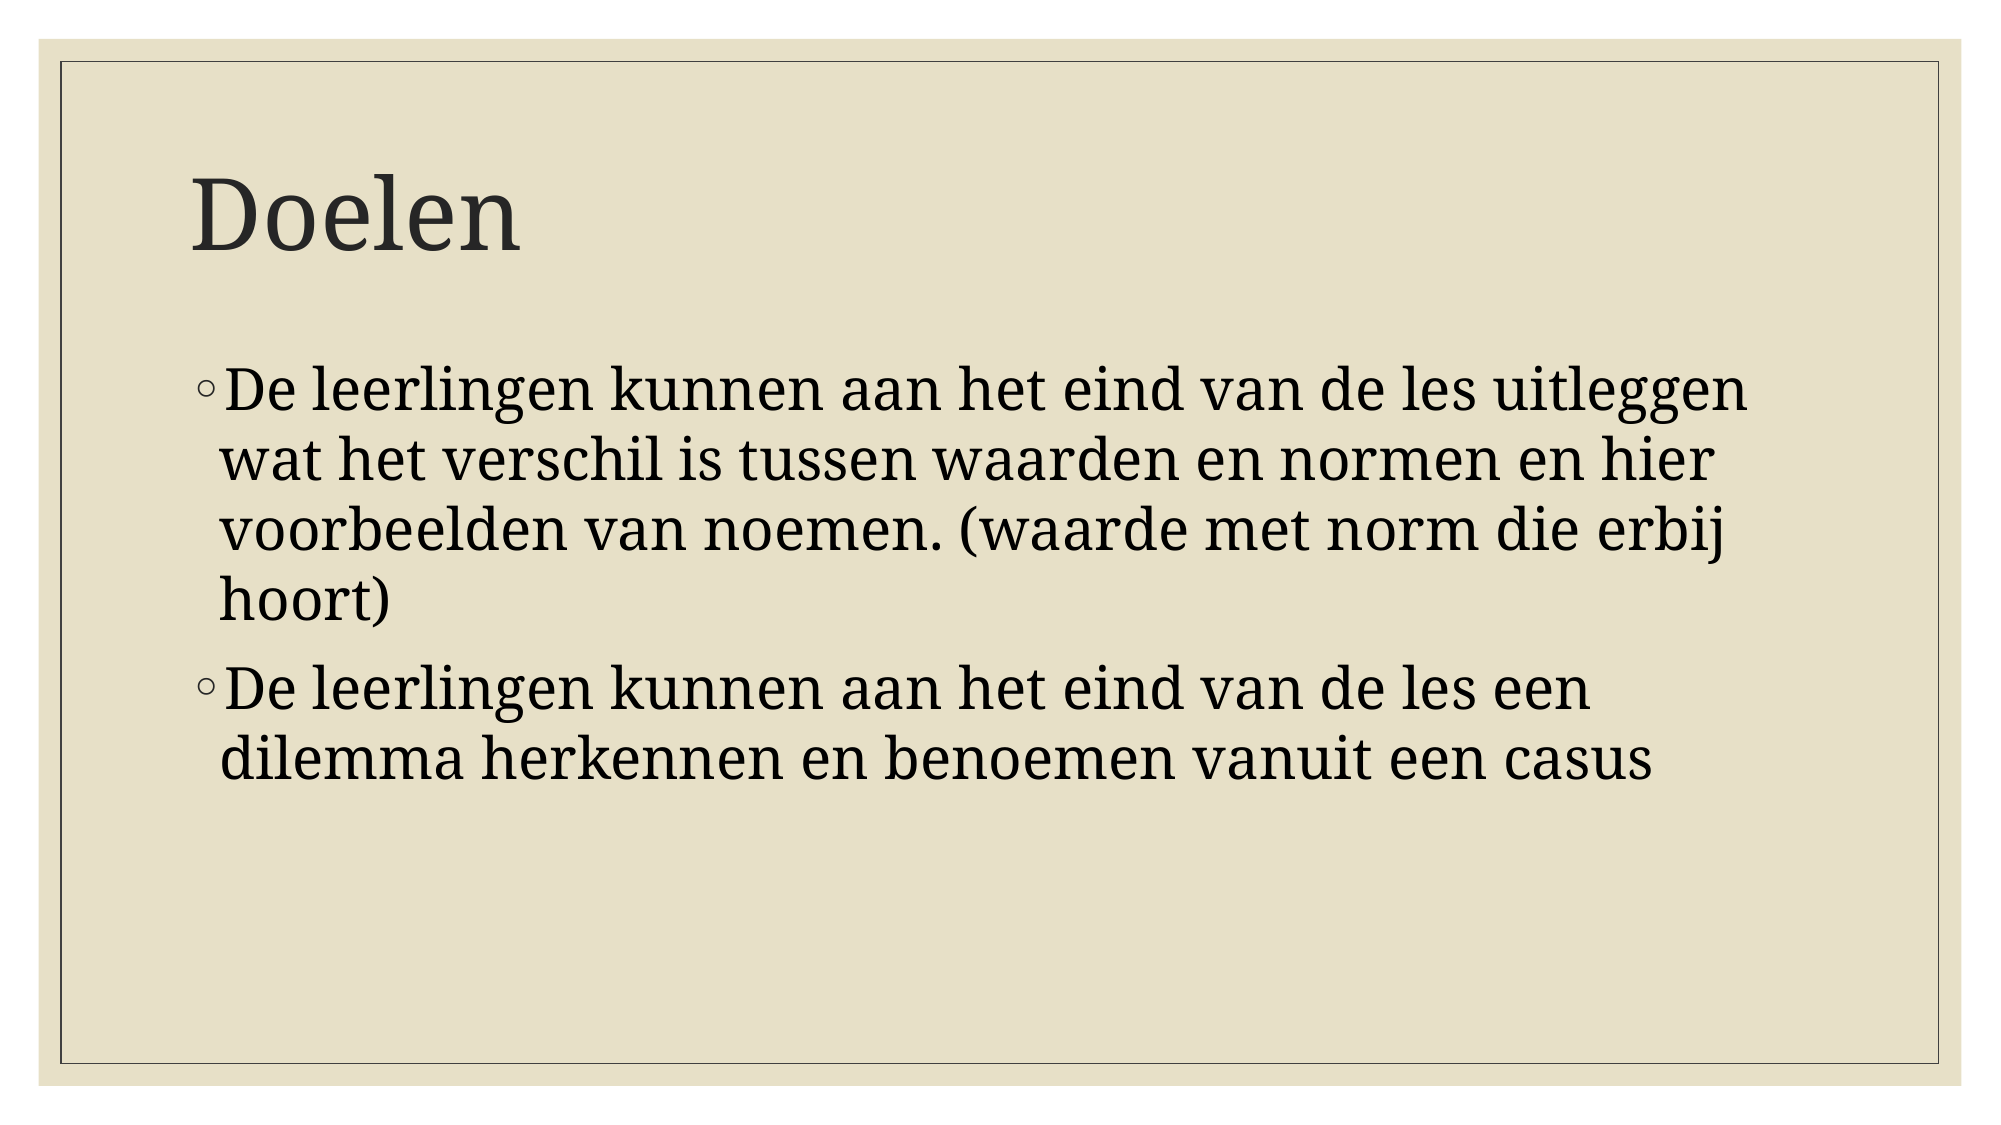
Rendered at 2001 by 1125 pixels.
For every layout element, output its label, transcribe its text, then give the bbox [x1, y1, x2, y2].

list De leerlingen kunnen aan het eind van de les uitleggen wat het verschil is tussen waarden en normen en hier voorbeelden van noemen. (waarde met norm die erbij hoort) De leerlingen kunnen aan het eind van de les een dilemma herkennen en benoemen vanuit een casus [174, 345, 1825, 990]
title Doelen [174, 105, 1825, 331]
